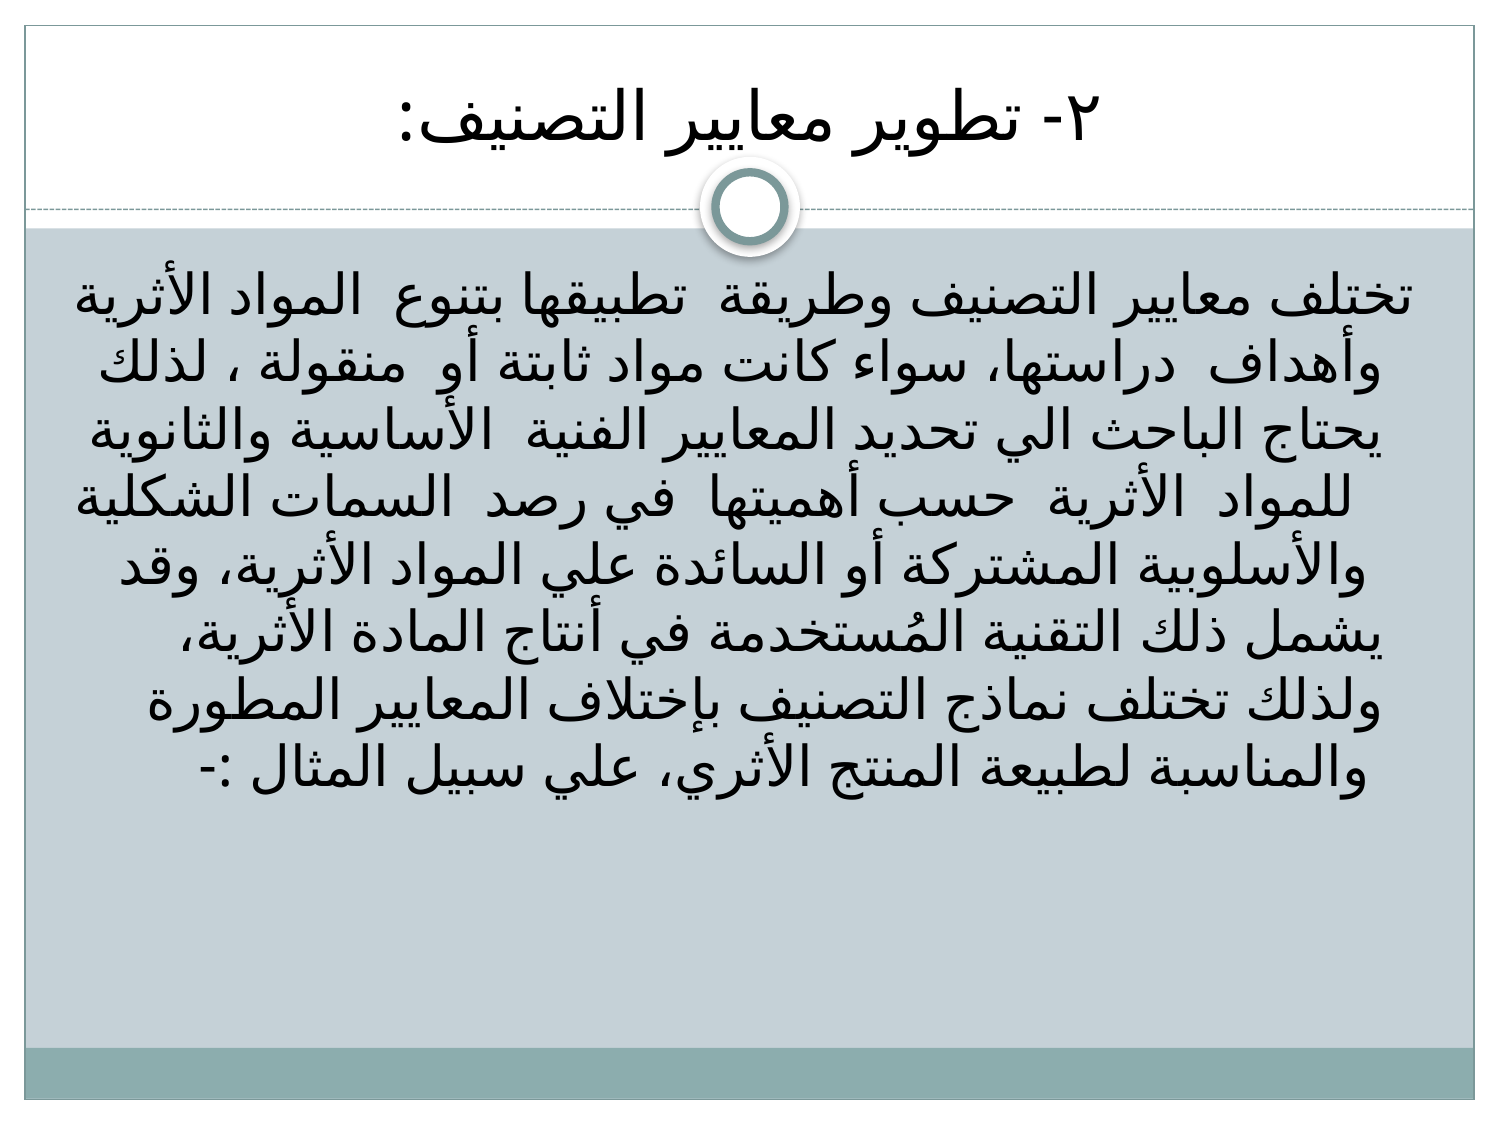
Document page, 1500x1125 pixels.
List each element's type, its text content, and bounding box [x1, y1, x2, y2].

title ٢- تطوير معايير التصنيف: [49, 37, 1450, 162]
list تختلف معايير التصنيف وطريقة تطبيقها بتنوع المواد الأثرية وأهداف دراستها، سواء كانت مواد ثابتة أو منقولة ، لذلك يحتاج الباحث الي تحديد المعايير الفنية الأساسية والثانوية للمواد الأثرية حسب أهميتها في رصد السمات الشكلية والأسلوبية المشتركة أو السائدة علي المواد الأثرية، وقد يشمل ذلك التقنية المُستخدمة في أنتاج المادة الأثرية، ولذلك تختلف نماذج التصنيف بإختلاف المعايير المطورة والمناسبة لطبيعة المنتج الأثري، علي سبيل المثال :- [49, 250, 1445, 1001]
